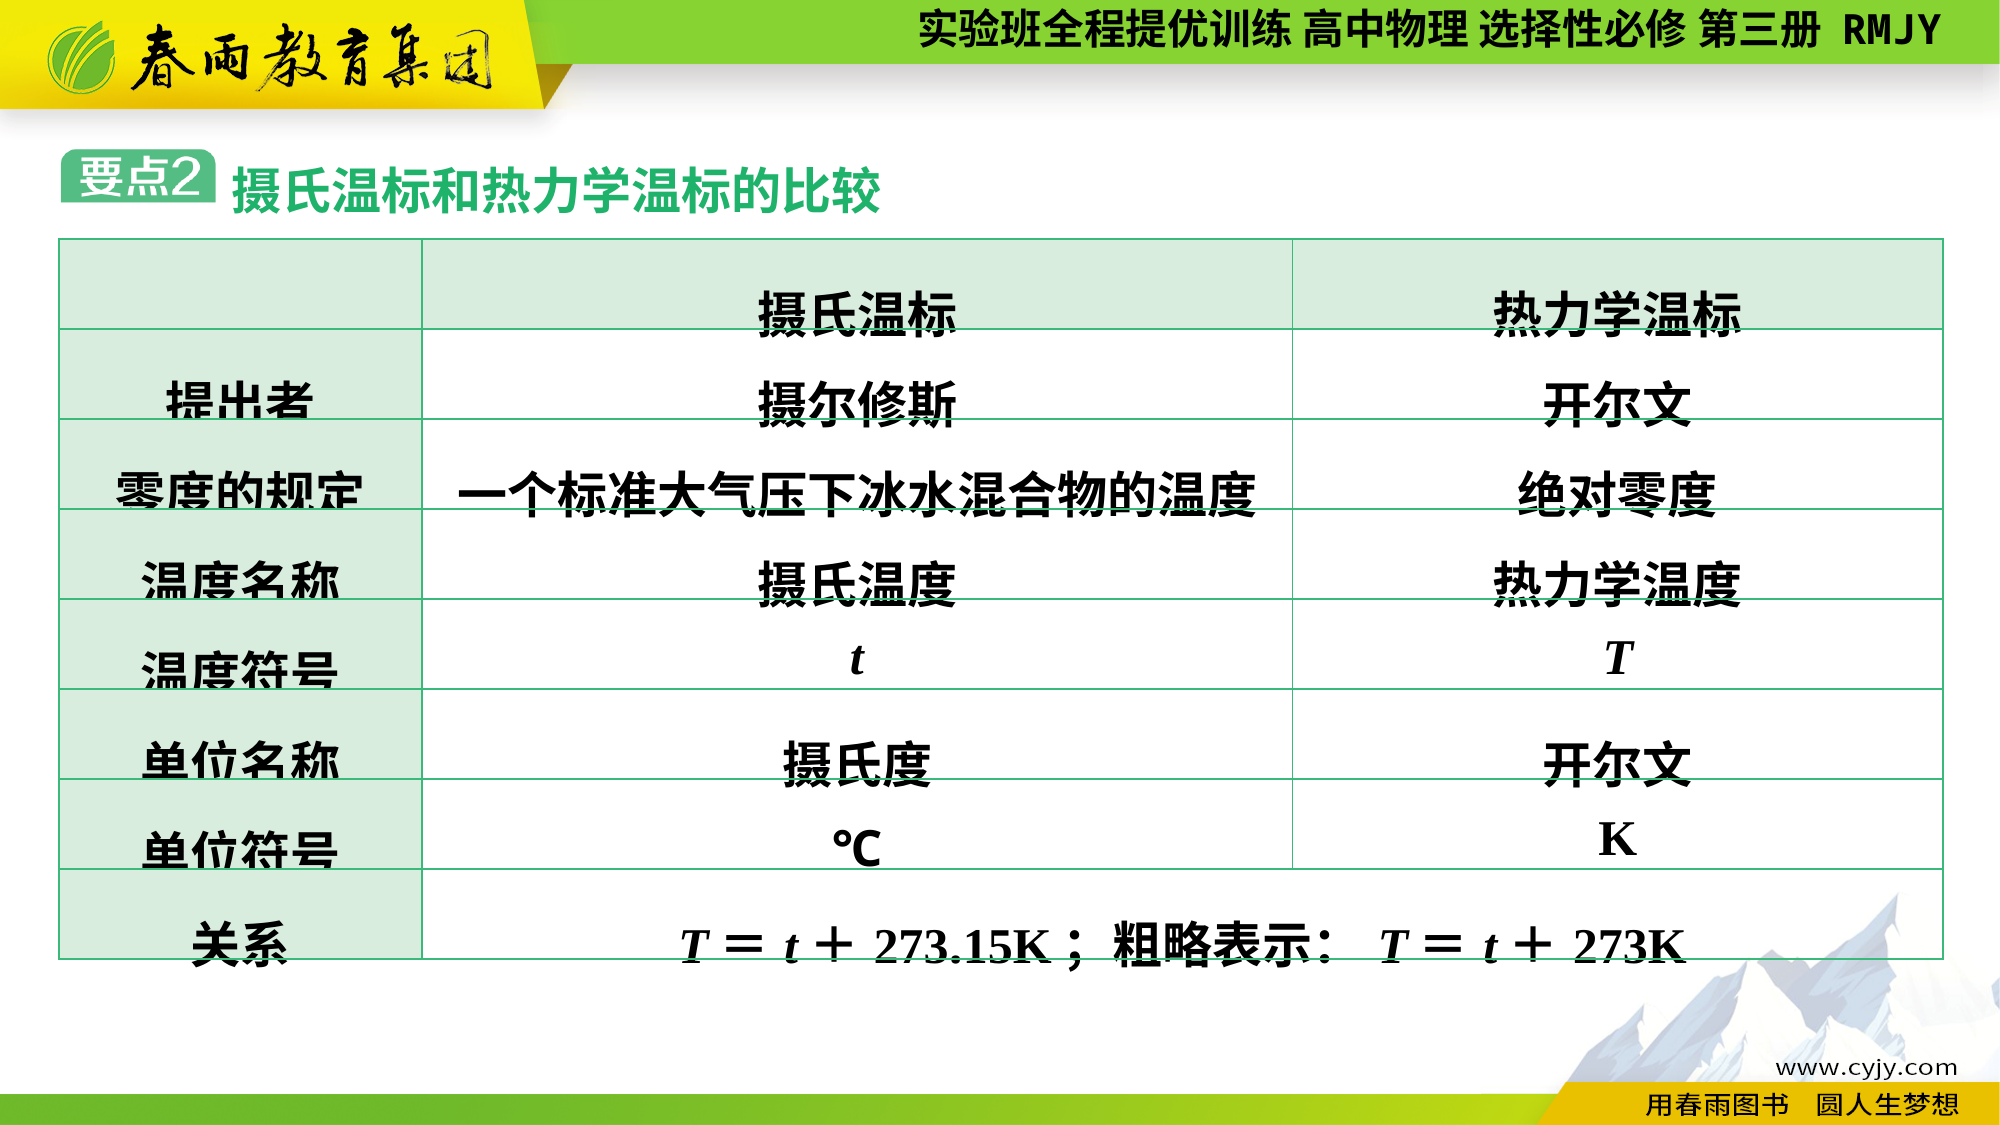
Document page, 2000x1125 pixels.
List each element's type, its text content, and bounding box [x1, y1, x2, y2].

table_header 热力学温标 [1293, 240, 1942, 328]
picture [0, 0, 2000, 1125]
table_cell 摄氏温度 [423, 510, 1292, 598]
table_cell 摄尔修斯 [423, 330, 1292, 418]
table_cell ℃ [423, 780, 1292, 868]
table_cell 热力学温度 [1293, 510, 1942, 598]
table_cell 单位名称 [60, 690, 421, 778]
table_cell 温度符号 [60, 600, 421, 688]
table_cell t [423, 600, 1292, 688]
table_cell T [1293, 600, 1942, 688]
table_cell 温度名称 [60, 510, 421, 598]
table_cell 提出者 [60, 330, 421, 418]
table_cell 零度的规定 [60, 420, 421, 508]
text_box 摄氏温标和热力学温标的比较 [216, 122, 1944, 228]
table_cell T＝t＋273.15K；粗略表示：T＝t＋273K [423, 870, 1942, 958]
table_header [60, 240, 421, 328]
table_cell 一个标准大气压下冰水混合物的温度 [423, 420, 1292, 508]
table_cell 单位符号 [60, 780, 421, 868]
table_cell 绝对零度 [1293, 420, 1942, 508]
table_cell 摄氏度 [423, 690, 1292, 778]
table_cell K [1293, 780, 1942, 868]
table_header 摄氏温标 [423, 240, 1292, 328]
table_cell 关系 [60, 870, 421, 958]
table_cell 开尔文 [1293, 330, 1942, 418]
table_cell 开尔文 [1293, 690, 1942, 778]
